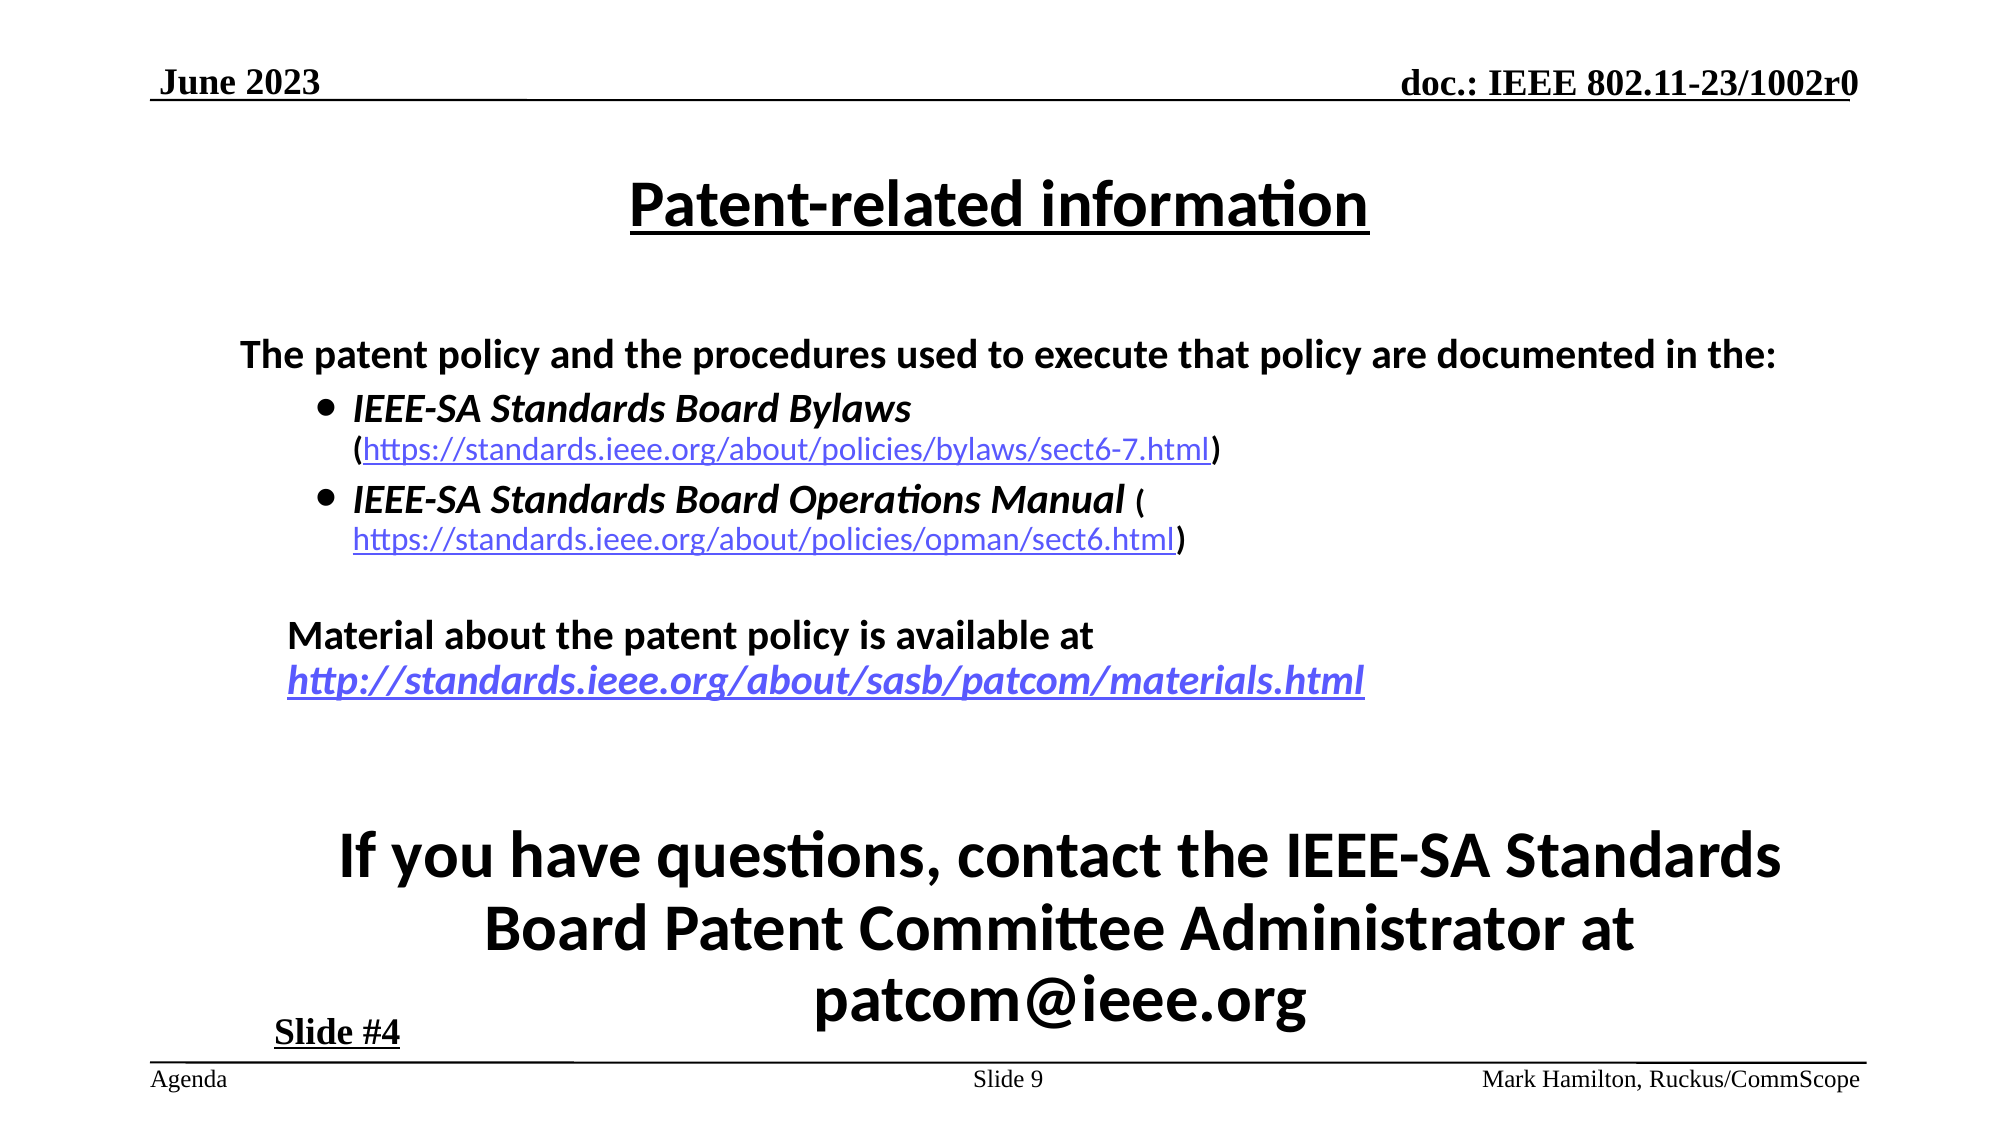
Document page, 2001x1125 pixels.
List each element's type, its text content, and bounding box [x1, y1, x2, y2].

slide_number Slide 9 [950, 1061, 1067, 1123]
list The patent policy and the procedures used to execute that policy are documented in the: IEEE-SA Standards Board Bylaws (https://standards.ieee.org/about/policies/bylaws/sect6-7.html) IEEE-SA Standards Board Operations Manual (https://standards.ieee.org/about/policies/opman/sect6.html) Material about the patent policy is available at http://standards.ieee.org/about/sasb/patcom/materials.html If you have questions, contact the IEEE-SA Standards Board Patent Committee Administrator at patcom@ieee.org [149, 324, 1850, 1000]
title Patent-related information [149, 112, 1850, 288]
text_box [337, 99, 1688, 225]
text_box Slide #4 [259, 999, 416, 1060]
